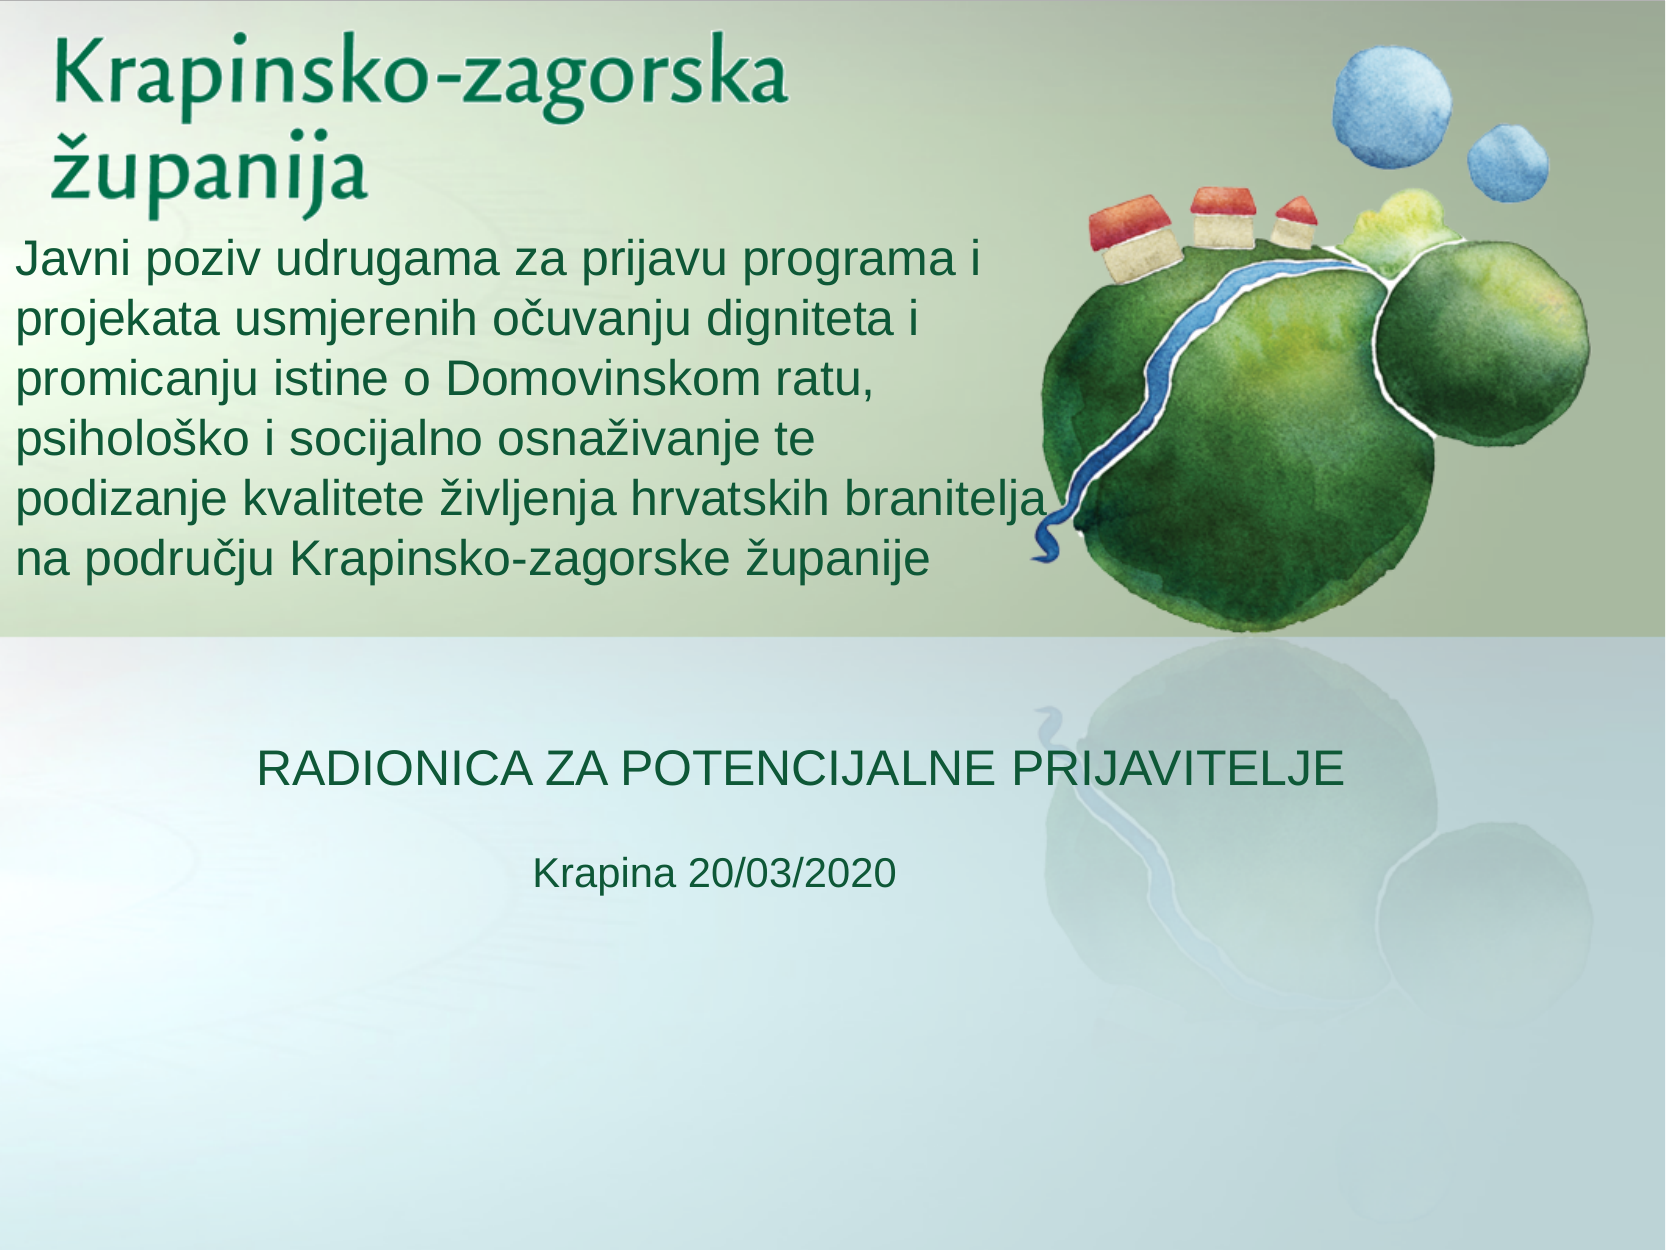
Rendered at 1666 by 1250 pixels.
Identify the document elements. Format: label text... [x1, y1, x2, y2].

picture [0, 1, 1666, 1250]
title Javni poziv udrugama za prijavu programa i projekata usmjerenih očuvanju digniteta i promicanju istine o Domovinskom ratu, psihološko i socijalno osnaživanje te podizanje kvalitete življenja hrvatskih branitelja na području Krapinsko-zagorske županije RADIONICA ZA POTENCIJALNE PRIJAVITELJE Krapina 20/03/2020 [0, 218, 1600, 1250]
